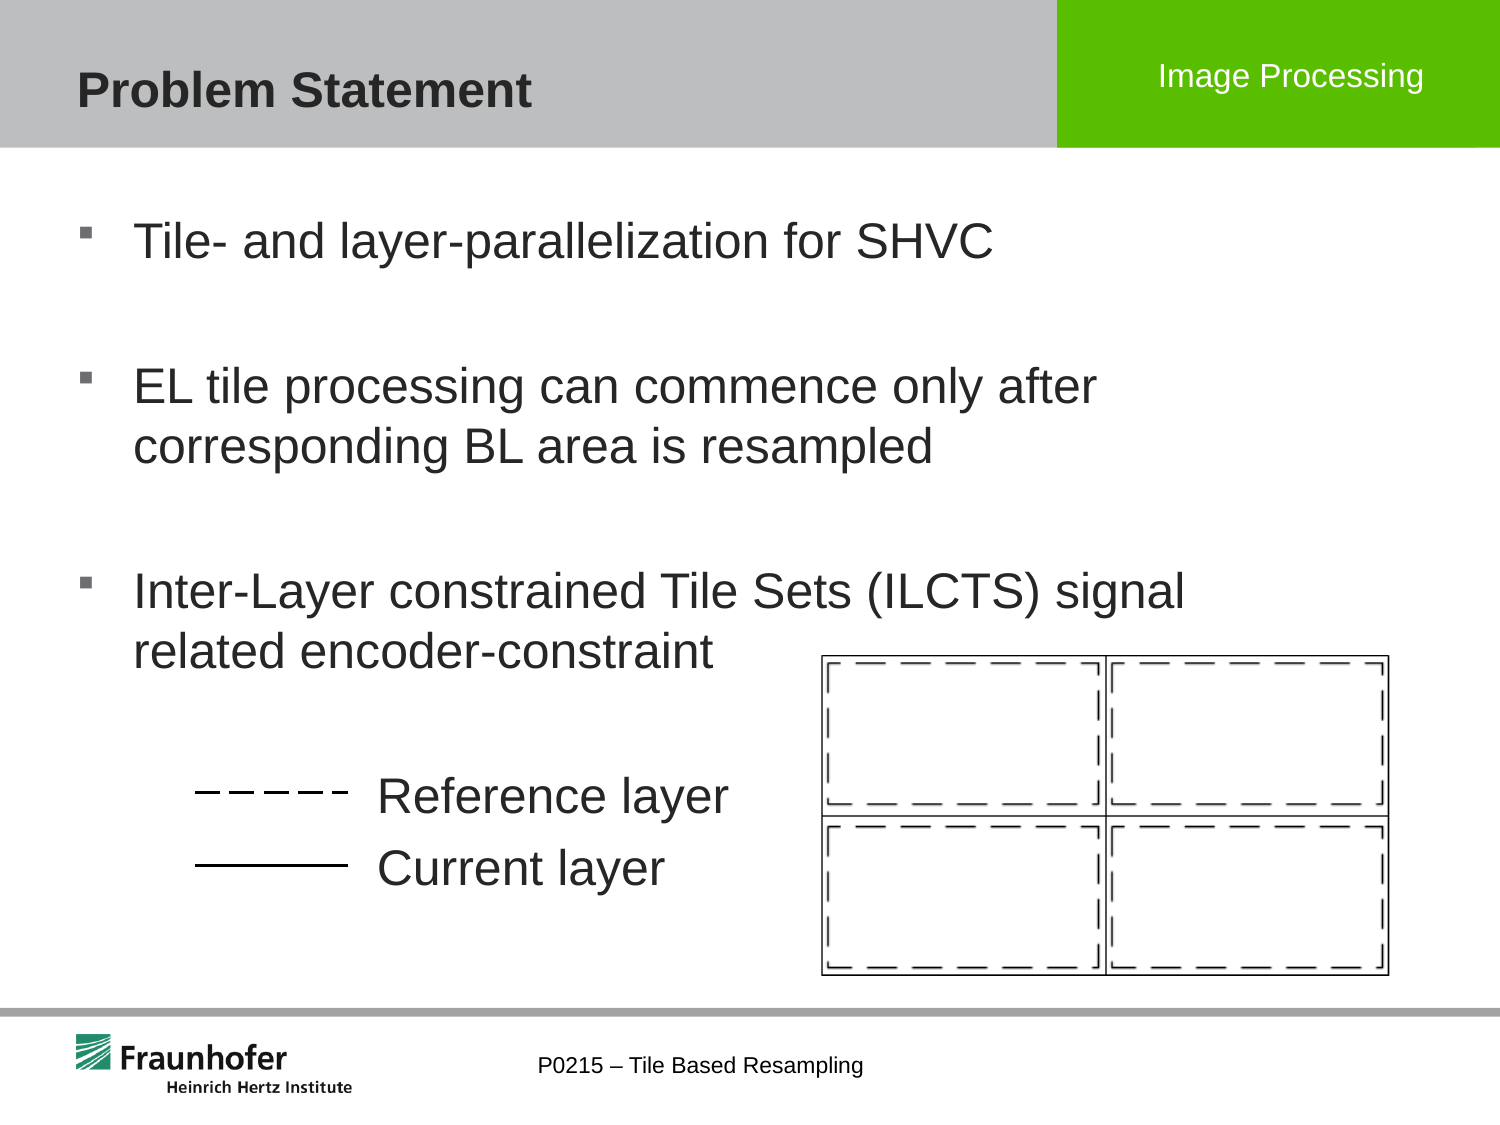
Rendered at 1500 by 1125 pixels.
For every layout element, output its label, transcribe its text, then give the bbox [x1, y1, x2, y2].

picture [76, 1034, 352, 1093]
picture [820, 654, 1391, 977]
list Tile- and layer-parallelization for SHVC EL tile processing can commence only after corresponding BL area is resampled Inter-Layer constrained Tile Sets (ILCTS) signal related encoder-constraint Reference layer Current layer [76, 208, 1412, 787]
title Problem Statement [76, 58, 1022, 118]
footer P0215 – Tile Based Resampling [442, 1034, 1008, 1094]
